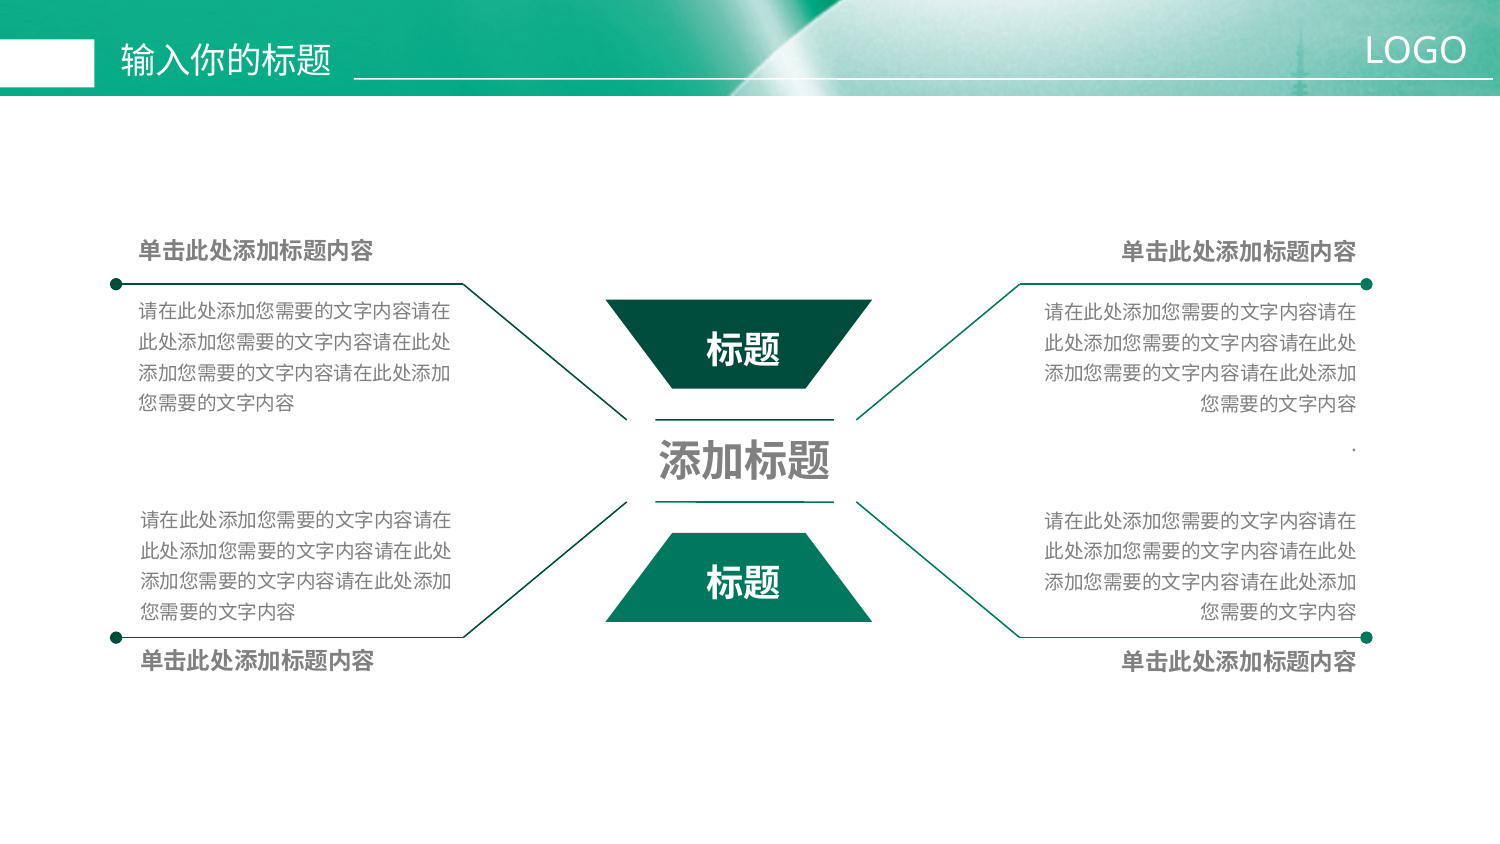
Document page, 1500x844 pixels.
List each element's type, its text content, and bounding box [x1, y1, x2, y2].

picture [0, 0, 1500, 96]
text_box 单击此处添加标题内容 [128, 647, 526, 680]
text_box 单击此处添加标题内容 [127, 230, 525, 270]
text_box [115, 283, 627, 638]
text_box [605, 532, 873, 623]
text_box 单击此处添加标题内容 [971, 645, 1368, 709]
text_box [605, 299, 873, 389]
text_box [856, 283, 1367, 638]
text_box 单击此处添加标题内容 [971, 231, 1368, 284]
text_box 添加标题 [647, 428, 842, 492]
